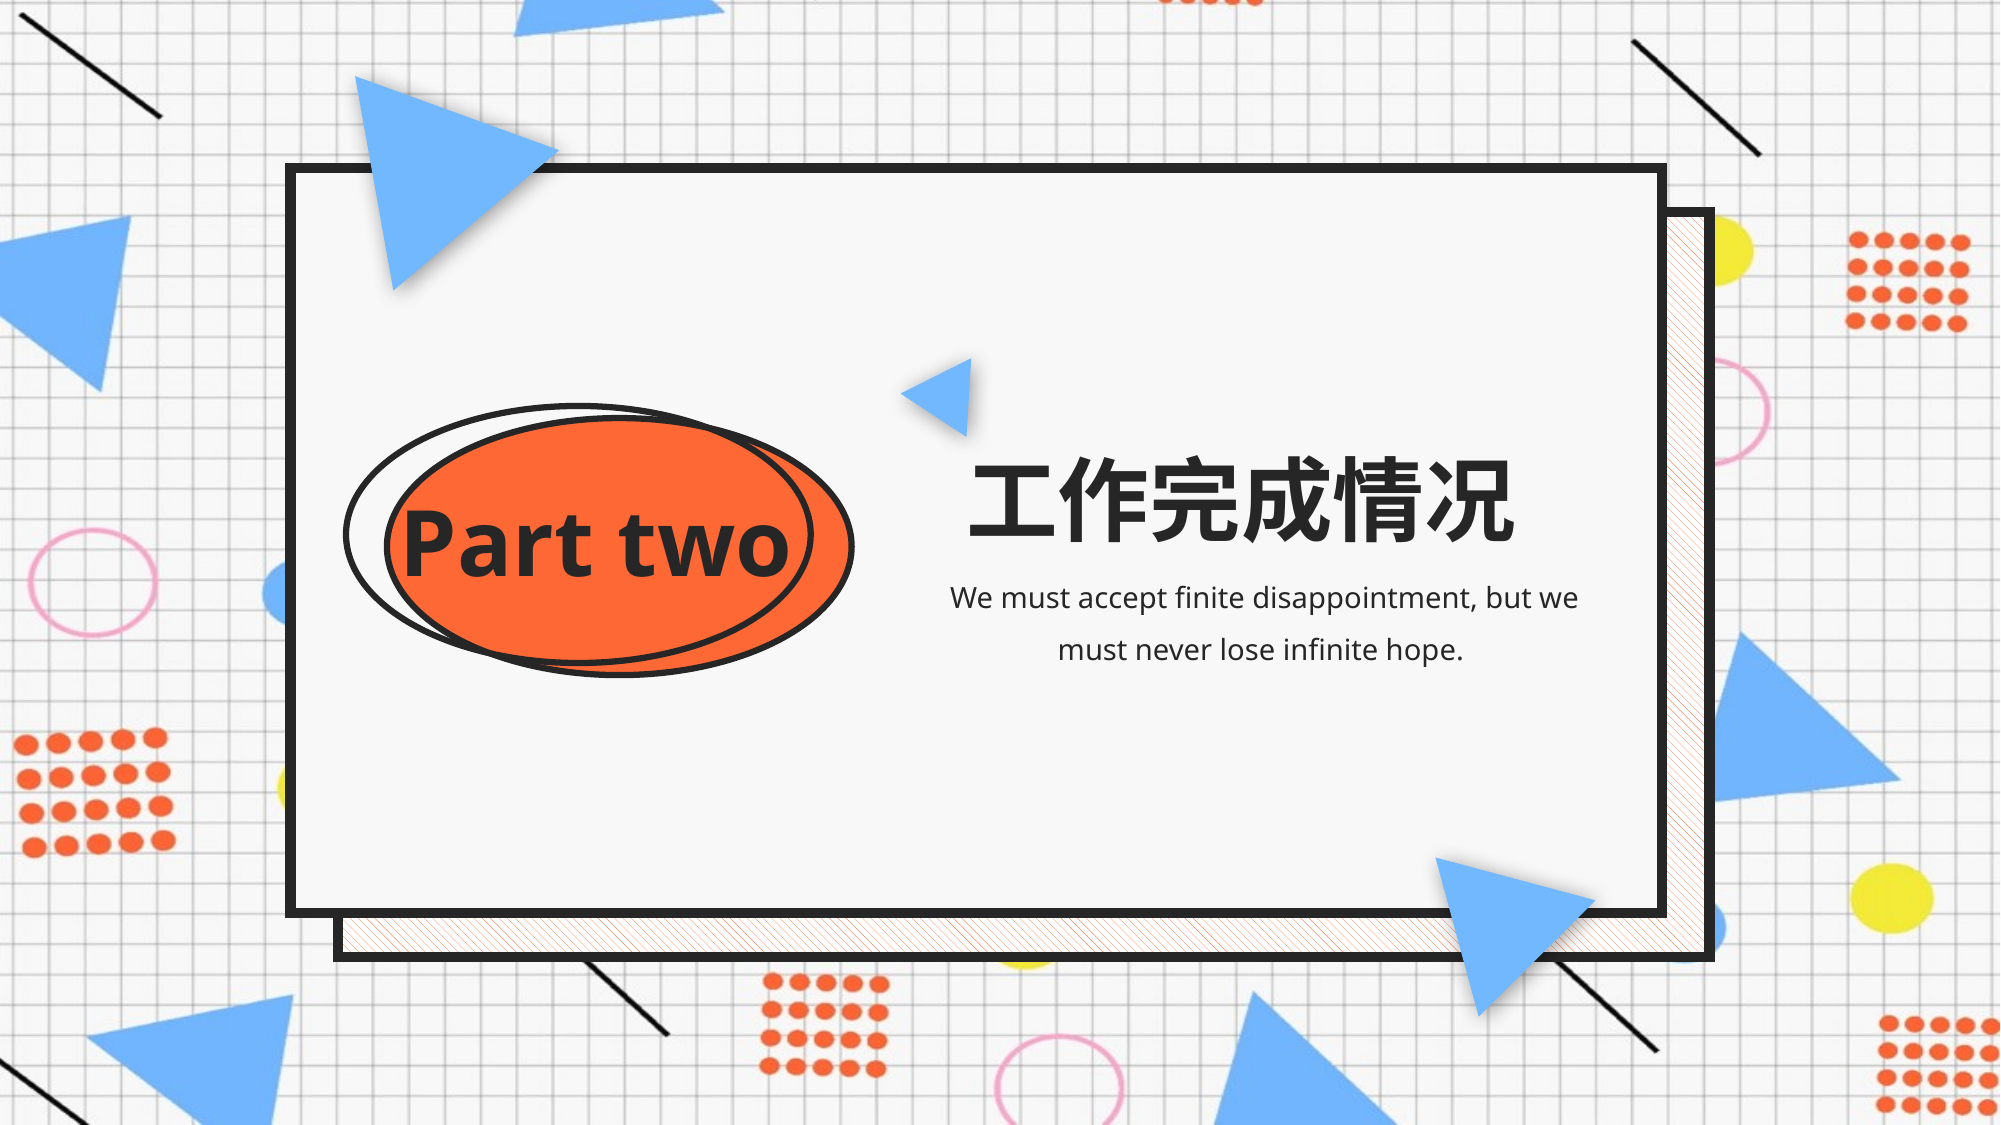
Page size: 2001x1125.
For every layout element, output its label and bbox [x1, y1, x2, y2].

text_box [1461, 958, 1540, 1019]
text_box [353, 74, 562, 167]
picture [0, 0, 2001, 1125]
text_box [290, 167, 1710, 958]
text_box [345, 405, 852, 676]
